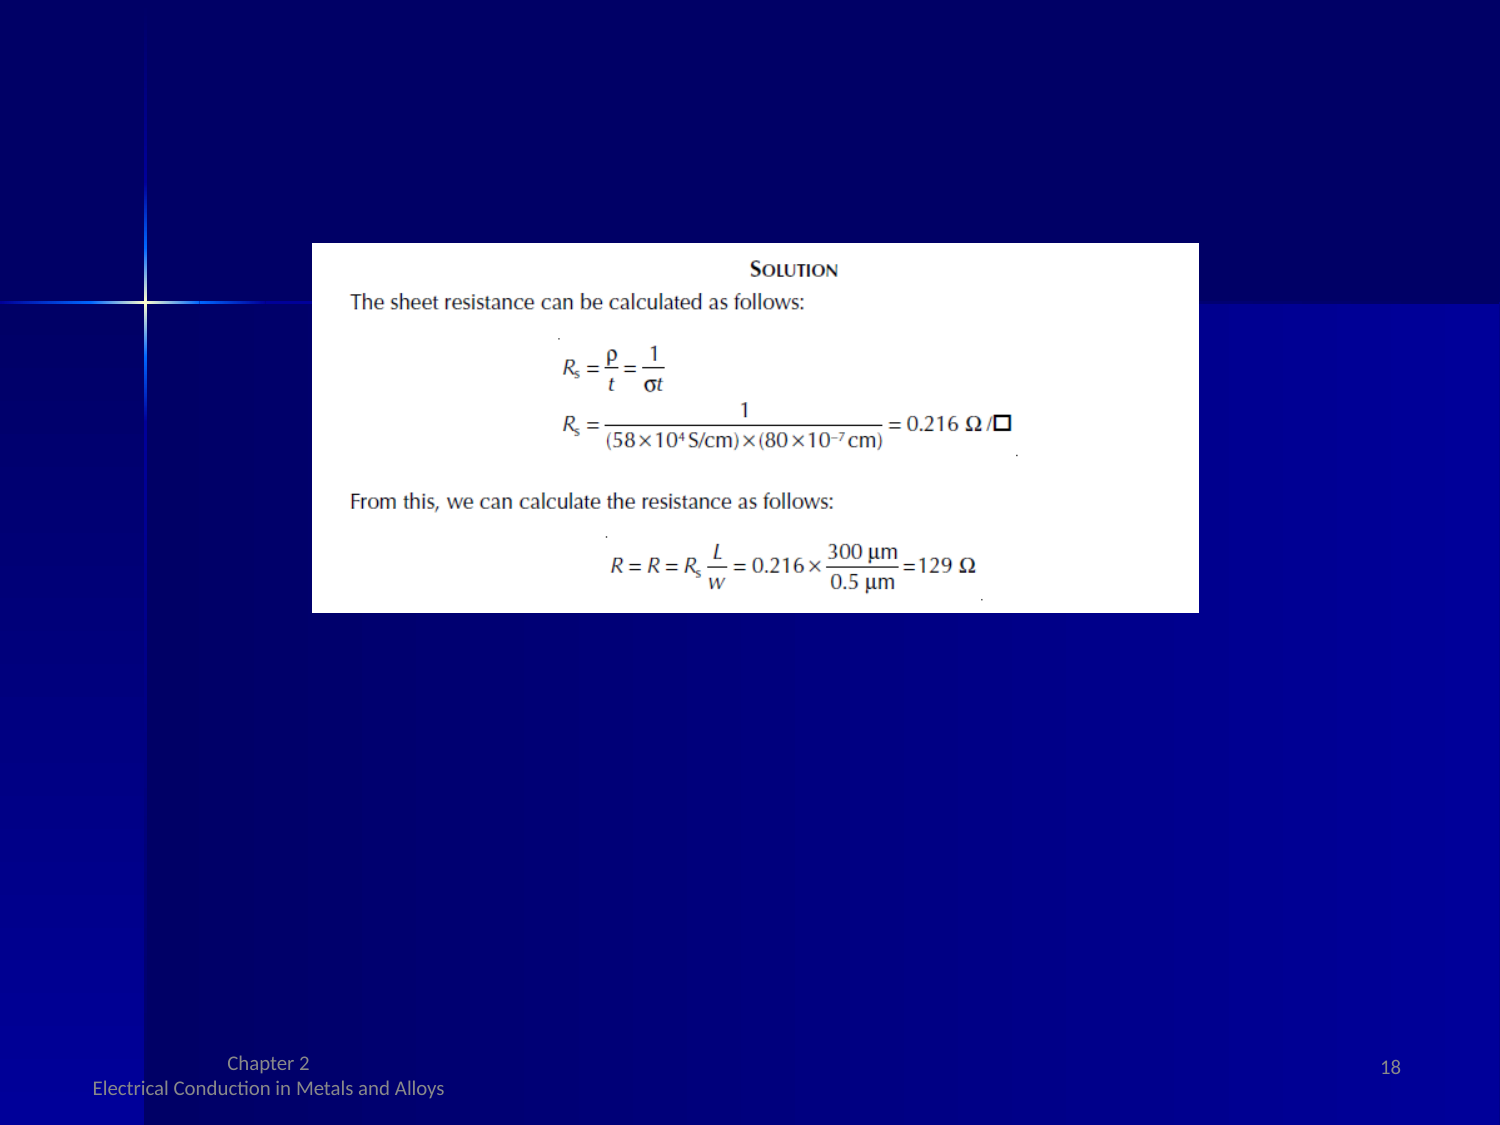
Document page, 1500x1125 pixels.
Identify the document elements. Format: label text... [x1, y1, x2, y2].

picture [312, 243, 1199, 613]
slide_number Chapter 2 Electrical Conduction in Metals and Alloys [74, 1037, 463, 1113]
